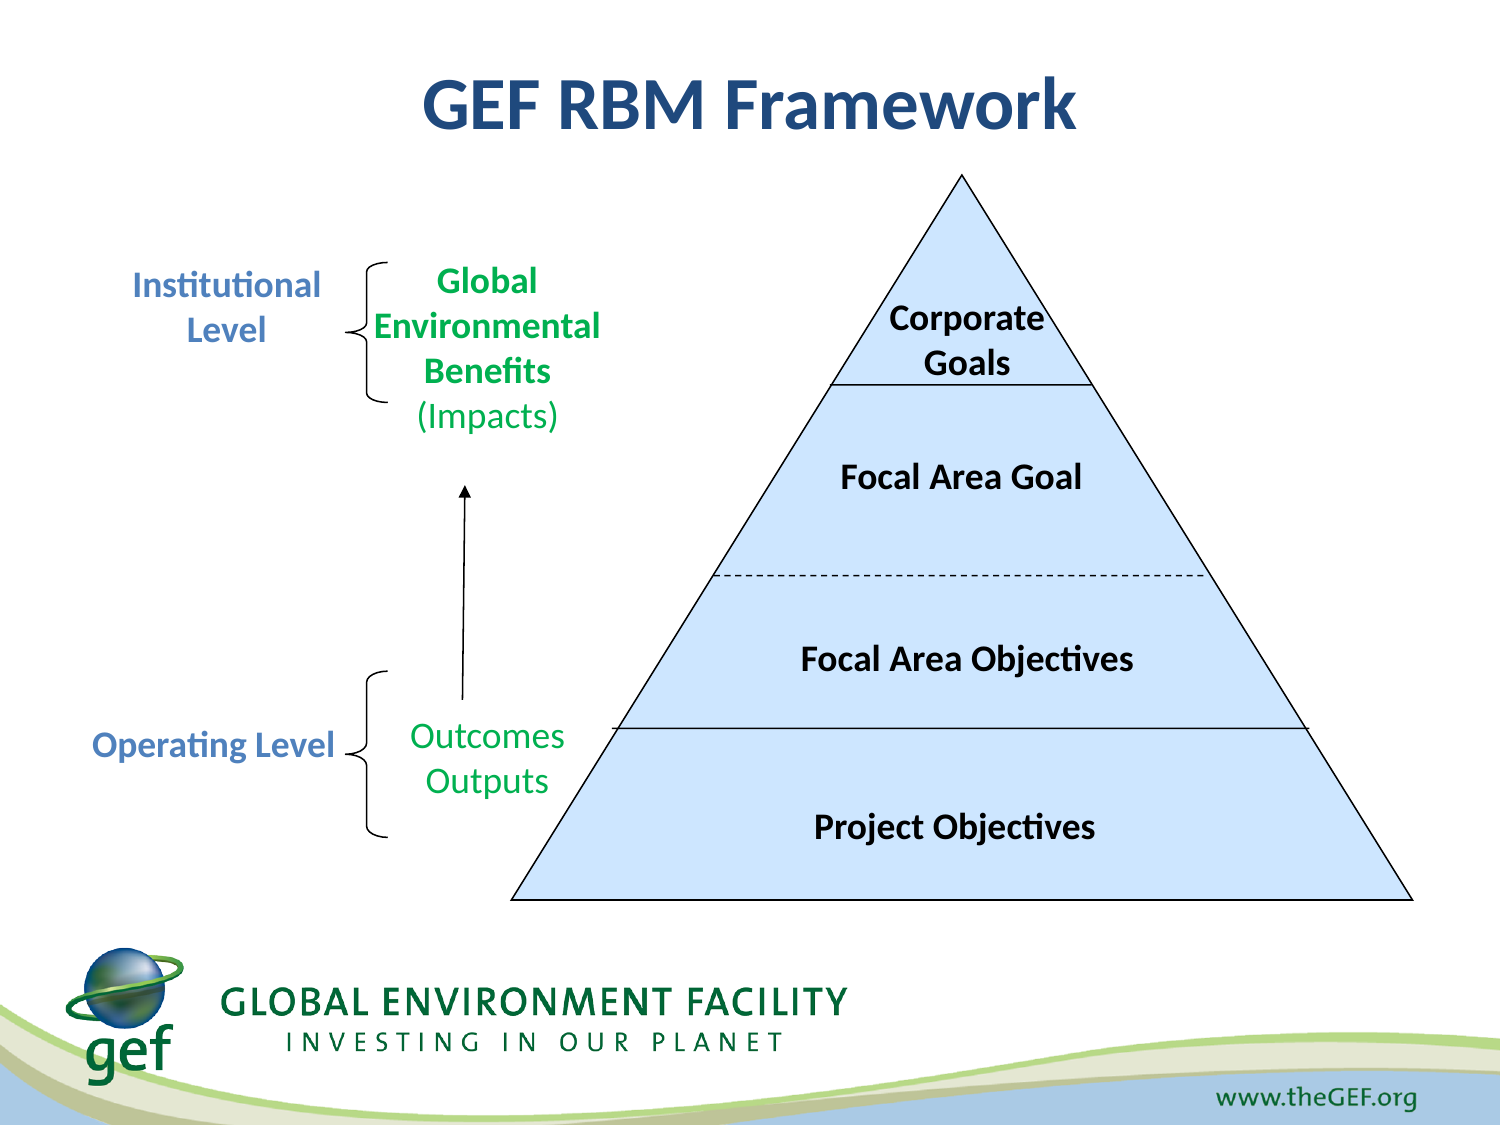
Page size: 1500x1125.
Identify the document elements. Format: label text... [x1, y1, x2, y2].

text_box Global Environmental Benefits (Impacts) Outcomes Outputs [329, 158, 646, 737]
text_box Operating Level [74, 712, 353, 844]
text_box Institutional Level [87, 252, 367, 413]
text_box [367, 262, 388, 403]
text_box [511, 174, 1413, 901]
text_box [458, 485, 471, 700]
text_box [353, 671, 388, 838]
title GEF RBM Framework [74, 24, 1426, 176]
picture [0, 920, 1500, 1125]
